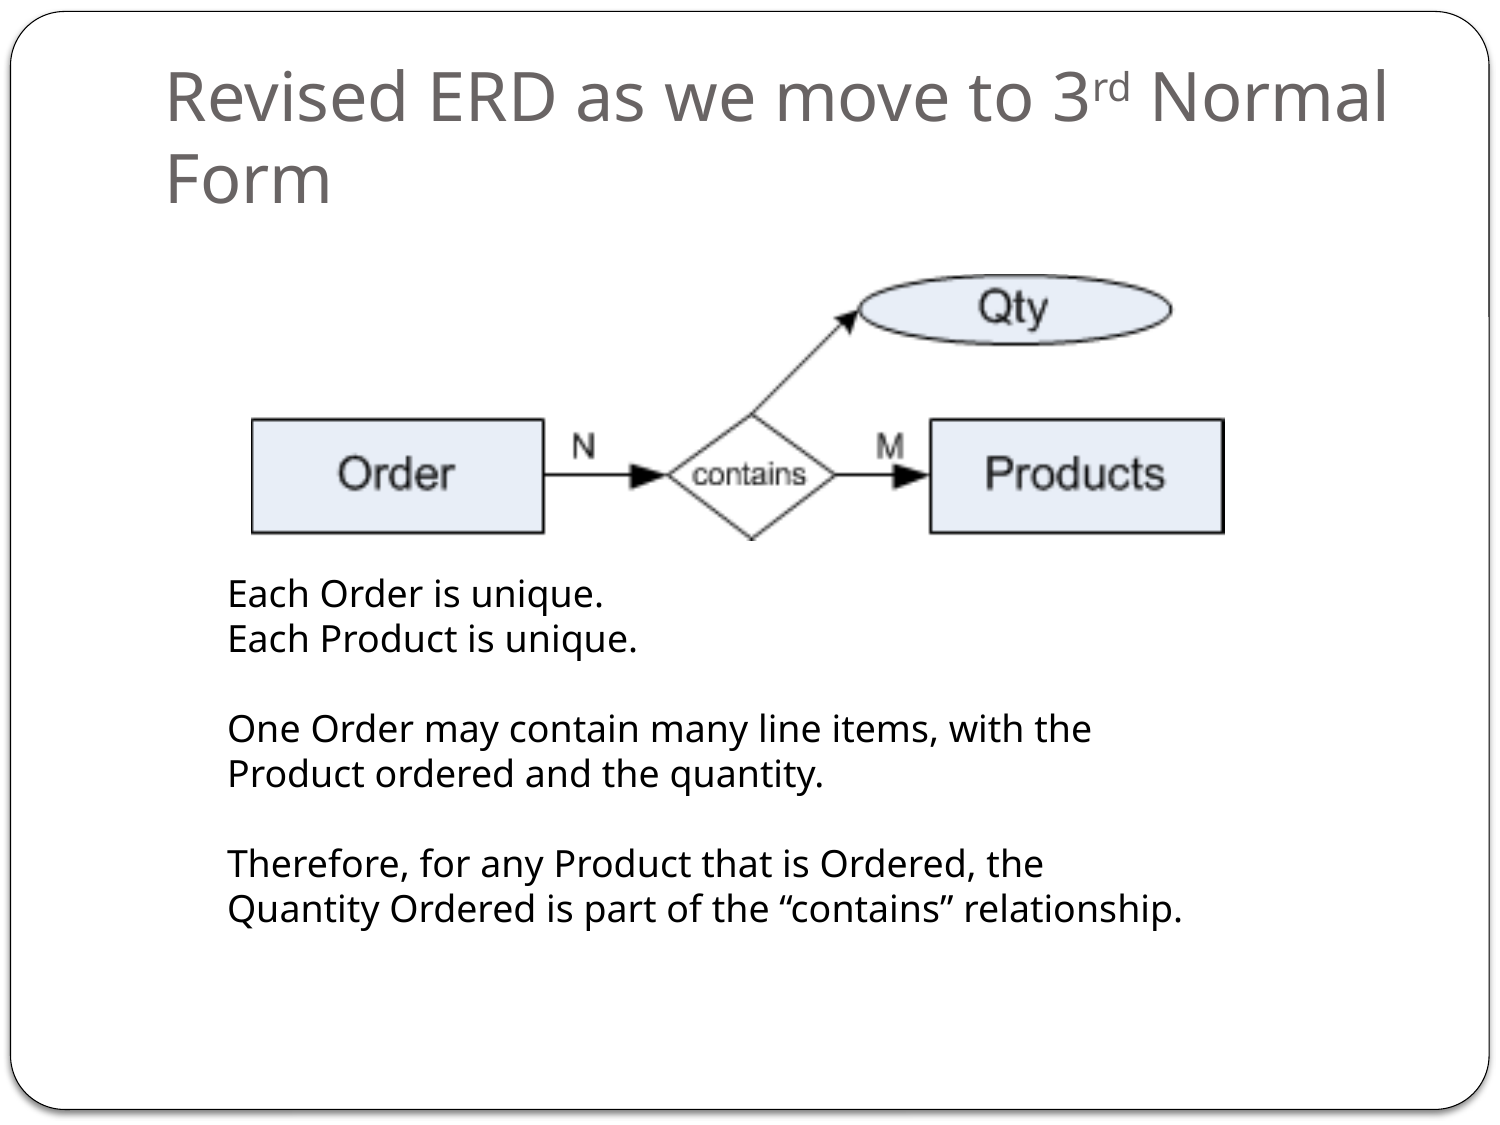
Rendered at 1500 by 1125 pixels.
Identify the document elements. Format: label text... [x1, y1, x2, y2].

title Revised ERD as we move to 3rd Normal Form [150, 45, 1425, 233]
picture [250, 274, 1226, 542]
text_box Each Order is unique. Each Product is unique. One Order may contain many line items, with the Product ordered and the quantity. Therefore, for any Product that is Ordered, the Quantity Ordered is part of the “contains” relationship. [212, 562, 1200, 938]
